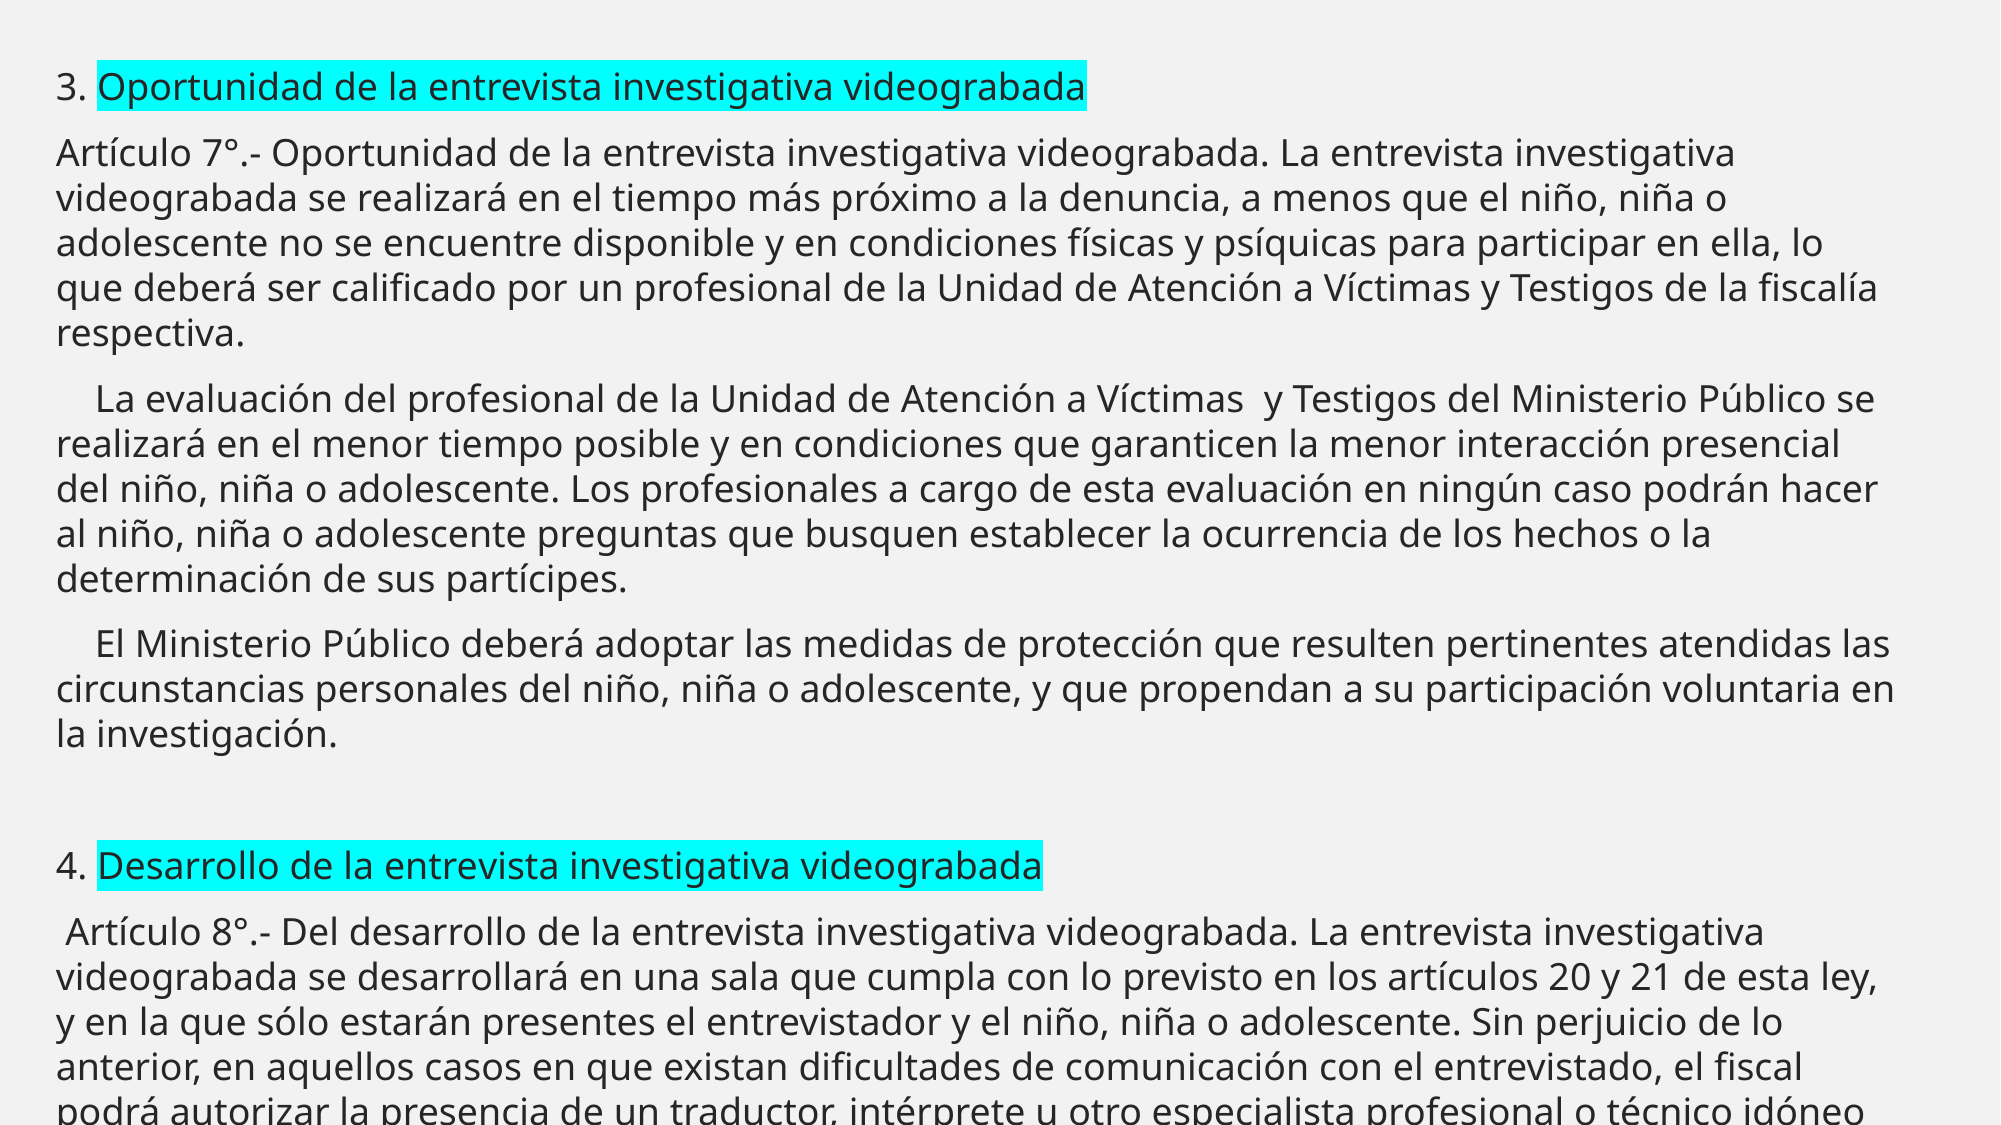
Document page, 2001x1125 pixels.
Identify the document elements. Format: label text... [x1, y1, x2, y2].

list 3. Oportunidad de la entrevista investigativa videograbada Artículo 7°.- Oportunidad de la entrevista investigativa videograbada. La entrevista investigativa videograbada se realizará en el tiempo más próximo a la denuncia, a menos que el niño, niña o adolescente no se encuentre disponible y en condiciones físicas y psíquicas para participar en ella, lo que deberá ser calificado por un profesional de la Unidad de Atención a Víctimas y Testigos de la fiscalía respectiva. La evaluación del profesional de la Unidad de Atención a Víctimas y Testigos del Ministerio Público se realizará en el menor tiempo posible y en condiciones que garanticen la menor interacción presencial del niño, niña o adolescente. Los profesionales a cargo de esta evaluación en ningún caso podrán hacer al niño, niña o adolescente preguntas que busquen establecer la ocurrencia de los hechos o la determinación de sus partícipes. El Ministerio Público deberá adoptar las medidas de protección que resulten pertinentes atendidas las circunstancias personales del niño, niña o adolescente, y que propendan a su participación voluntaria en la investigación. 4. Desarrollo de la entrevista investigativa videograbada Artículo 8°.- Del desarrollo de la entrevista investigativa videograbada. La entrevista investigativa videograbada se desarrollará en una sala que cumpla con lo previsto en los artículos 20 y 21 de esta ley, y en la que sólo estarán presentes el entrevistador y el niño, niña o adolescente. Sin perjuicio de lo anterior, en aquellos casos en que existan dificultades de comunicación con el entrevistado, el fiscal podrá autorizar la presencia de un traductor, intérprete u otro especialista profesional o técnico idóneo [40, 55, 1916, 1063]
